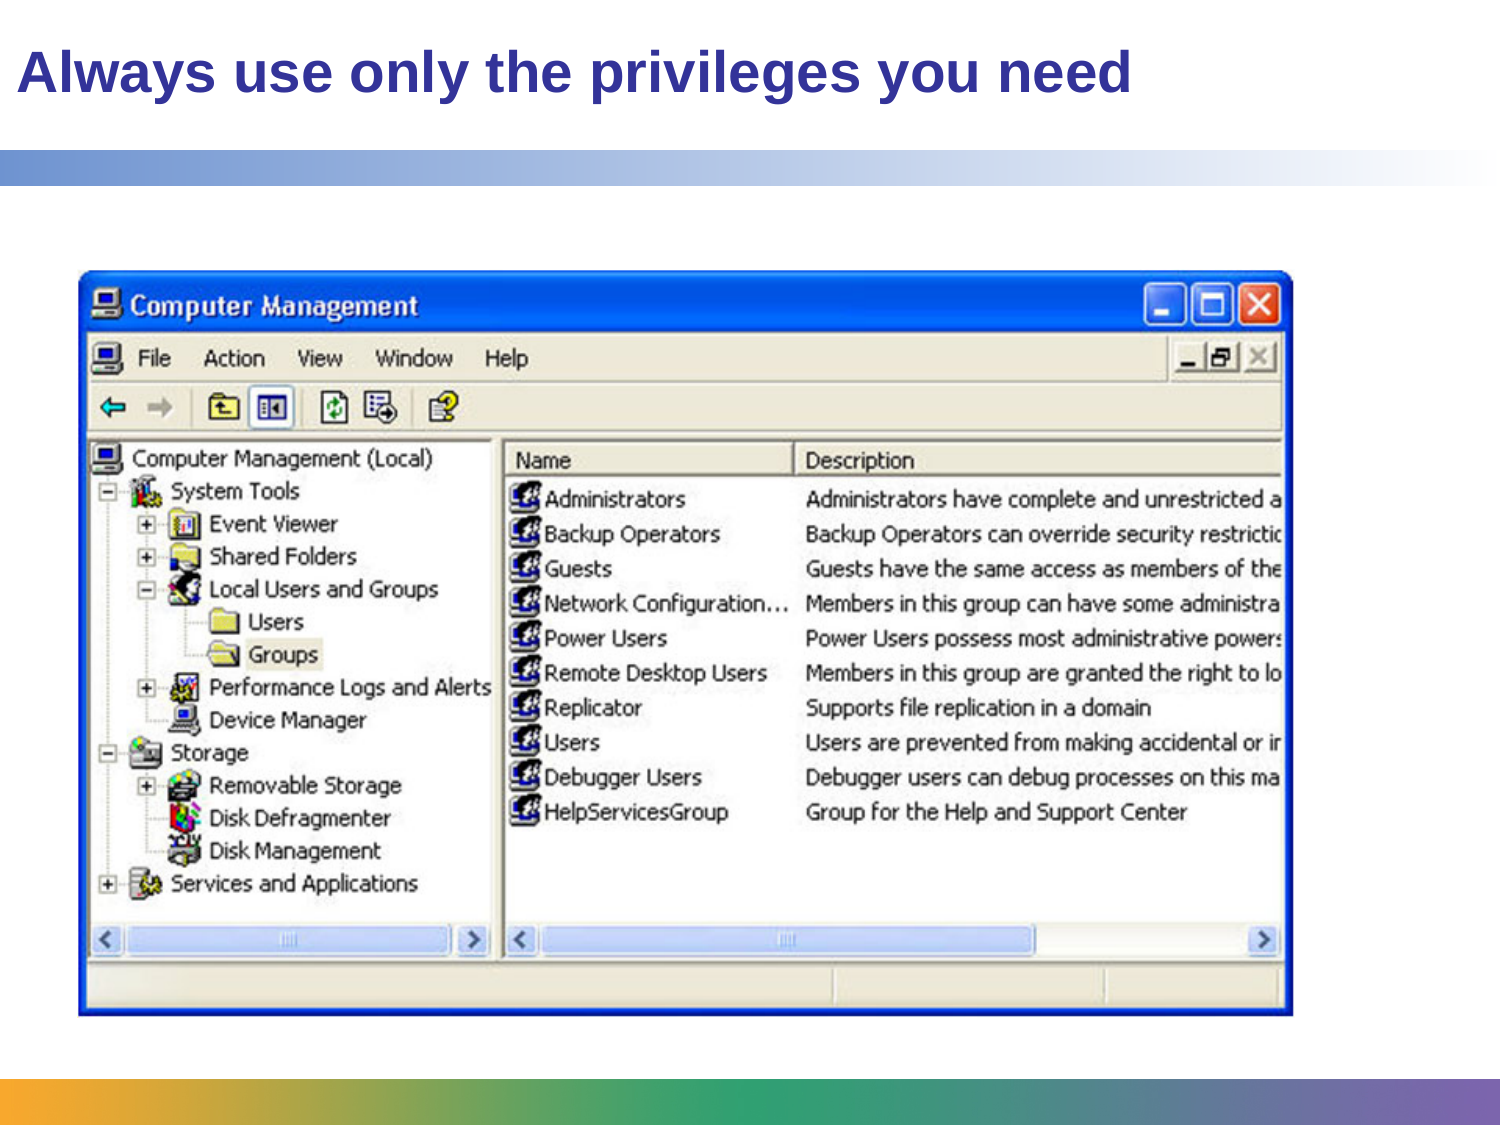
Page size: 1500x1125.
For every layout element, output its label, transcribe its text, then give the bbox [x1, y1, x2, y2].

title Always use only the privileges you need [1, 0, 1427, 138]
picture [0, 1079, 1500, 1125]
picture [76, 268, 1295, 1018]
